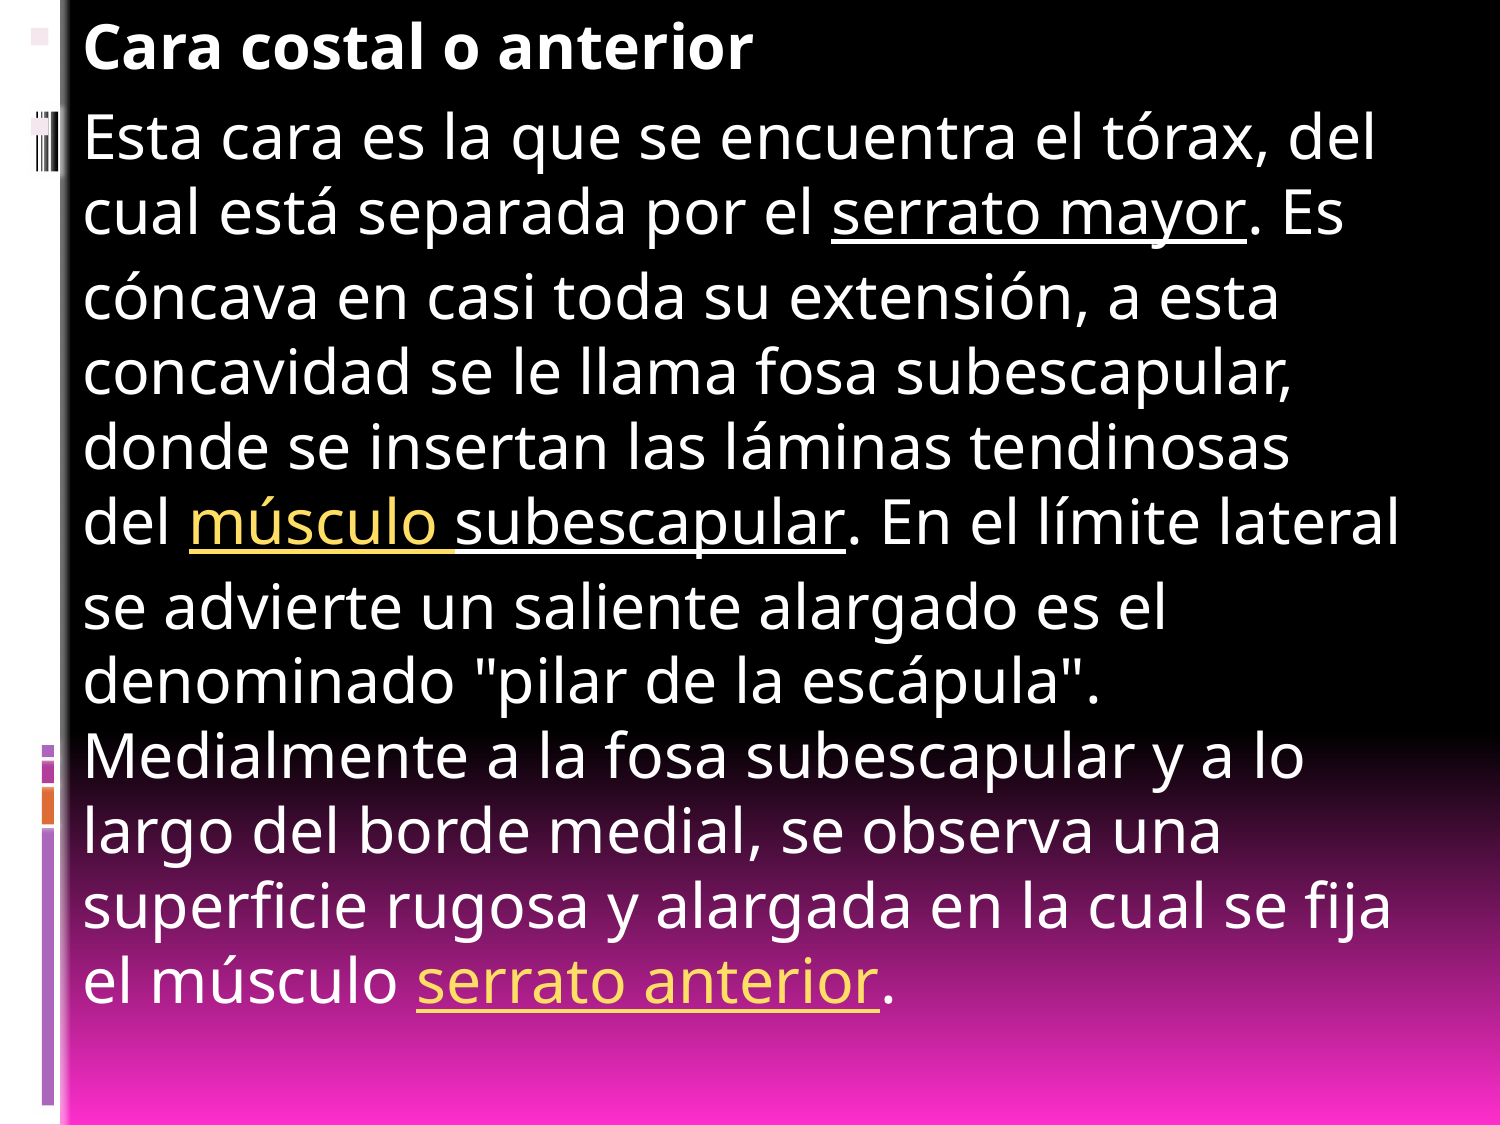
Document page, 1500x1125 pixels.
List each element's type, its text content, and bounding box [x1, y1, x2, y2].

list Cara costal o anterior Esta cara es la que se encuentra el tórax, del cual está separada por el serrato mayor. Es cóncava en casi toda su extensión, a esta concavidad se le llama fosa subescapular, donde se insertan las láminas tendinosas del músculo subescapular. En el límite lateral se advierte un saliente alargado es el denominado "pilar de la escápula". Medialmente a la fosa subescapular y a lo largo del borde medial, se observa una superficie rugosa y alargada en la cual se fija el músculo serrato anterior. [0, 0, 1425, 1043]
